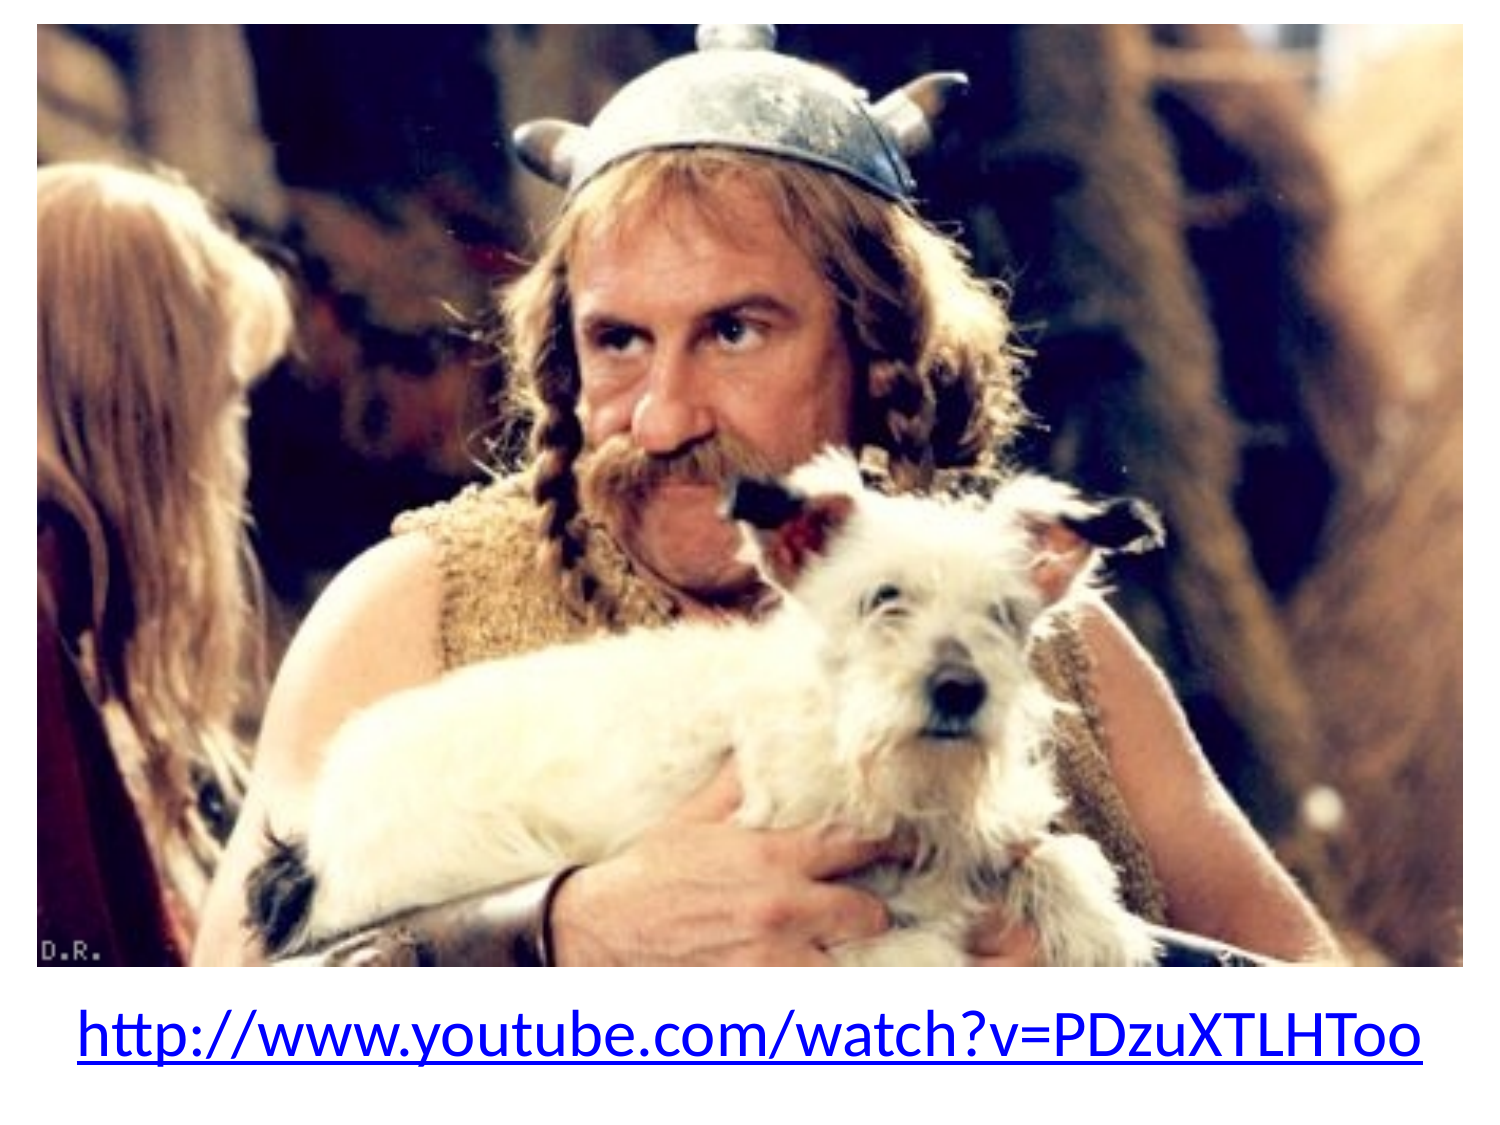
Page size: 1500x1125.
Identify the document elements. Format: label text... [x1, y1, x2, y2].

list http://www.youtube.com/watch?v=PDzuXTLHToo [0, 982, 1500, 1125]
picture [37, 24, 1463, 967]
